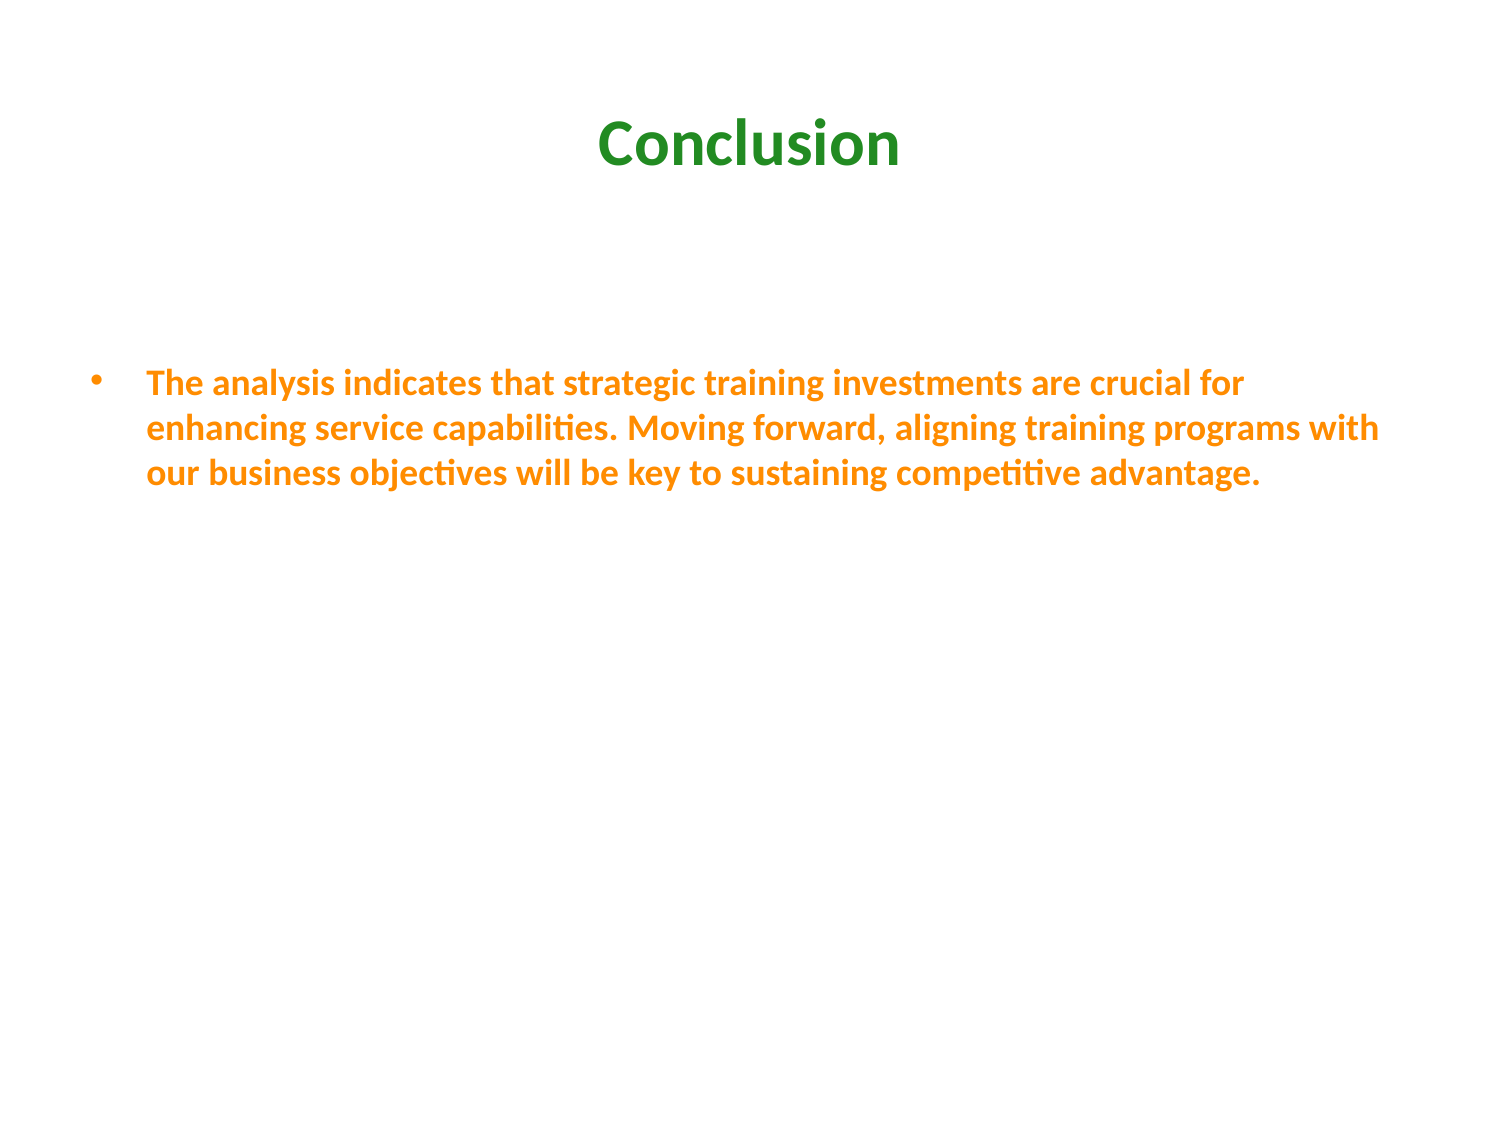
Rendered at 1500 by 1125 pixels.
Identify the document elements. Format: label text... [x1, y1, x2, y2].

list The analysis indicates that strategic training investments are crucial for enhancing service capabilities. Moving forward, aligning training programs with our business objectives will be key to sustaining competitive advantage. [75, 262, 1425, 1005]
title Conclusion [75, 45, 1425, 233]
